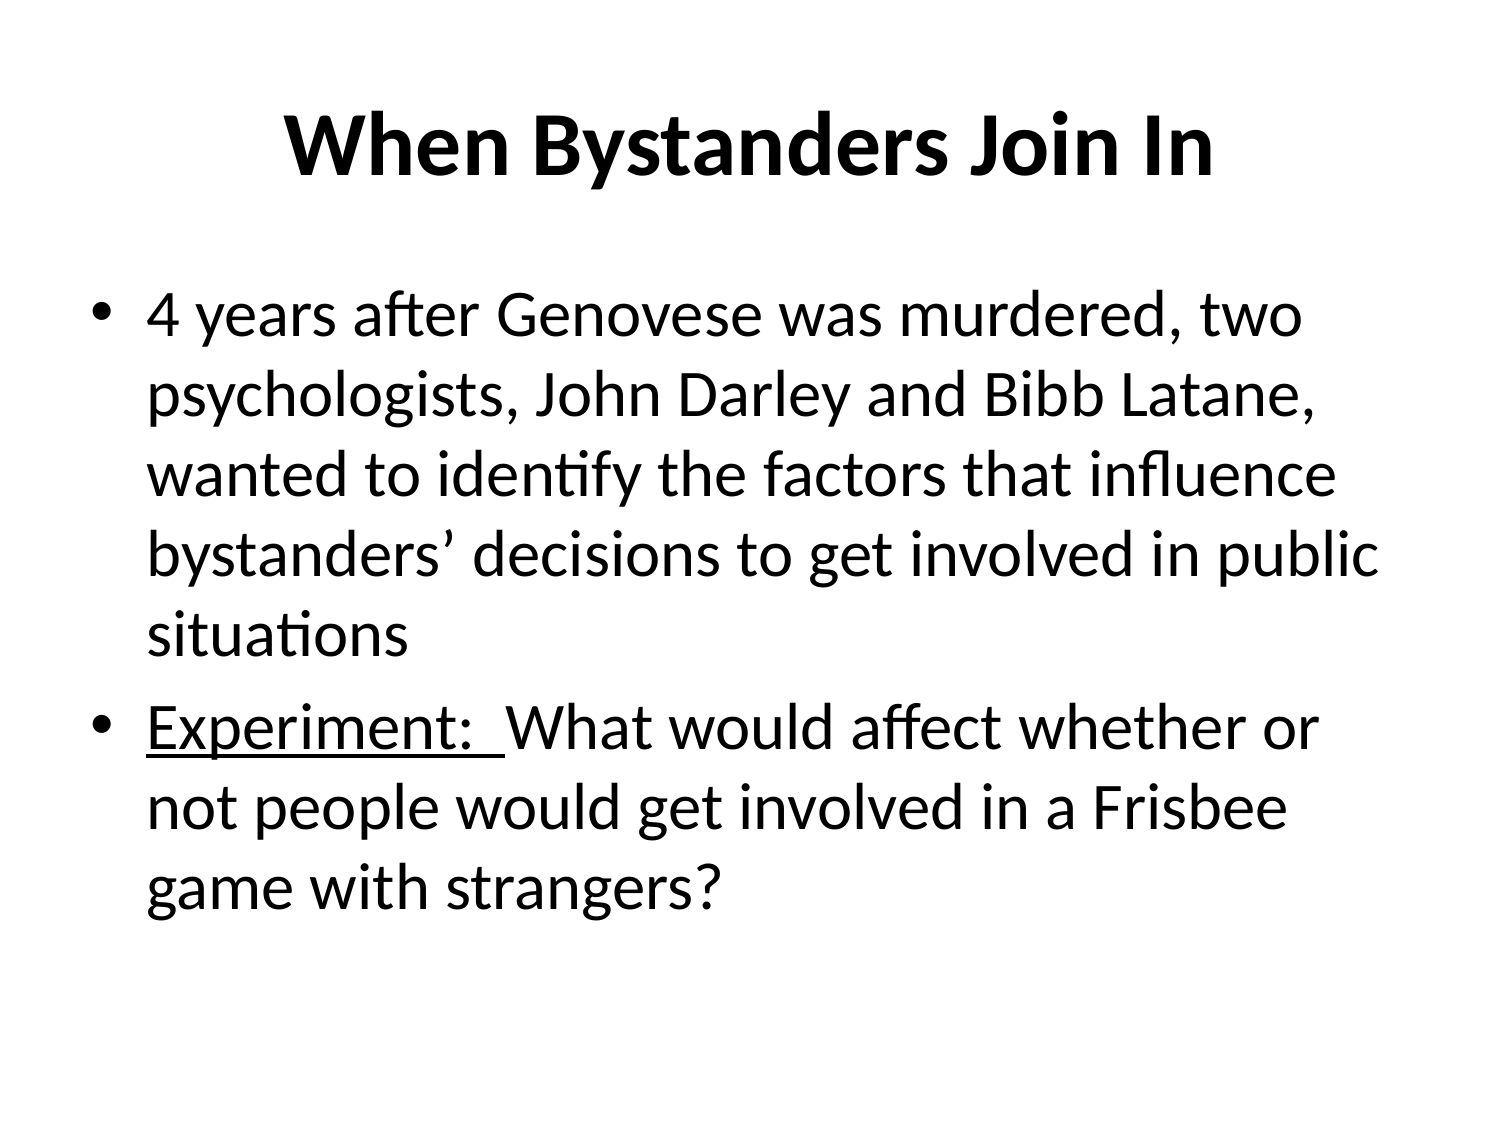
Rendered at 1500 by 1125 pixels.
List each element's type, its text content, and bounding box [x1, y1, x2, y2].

title When Bystanders Join In [75, 45, 1425, 233]
list 4 years after Genovese was murdered, two psychologists, John Darley and Bibb Latane, wanted to identify the factors that influence bystanders’ decisions to get involved in public situations Experiment: What would affect whether or not people would get involved in a Frisbee game with strangers? [75, 262, 1425, 1005]
